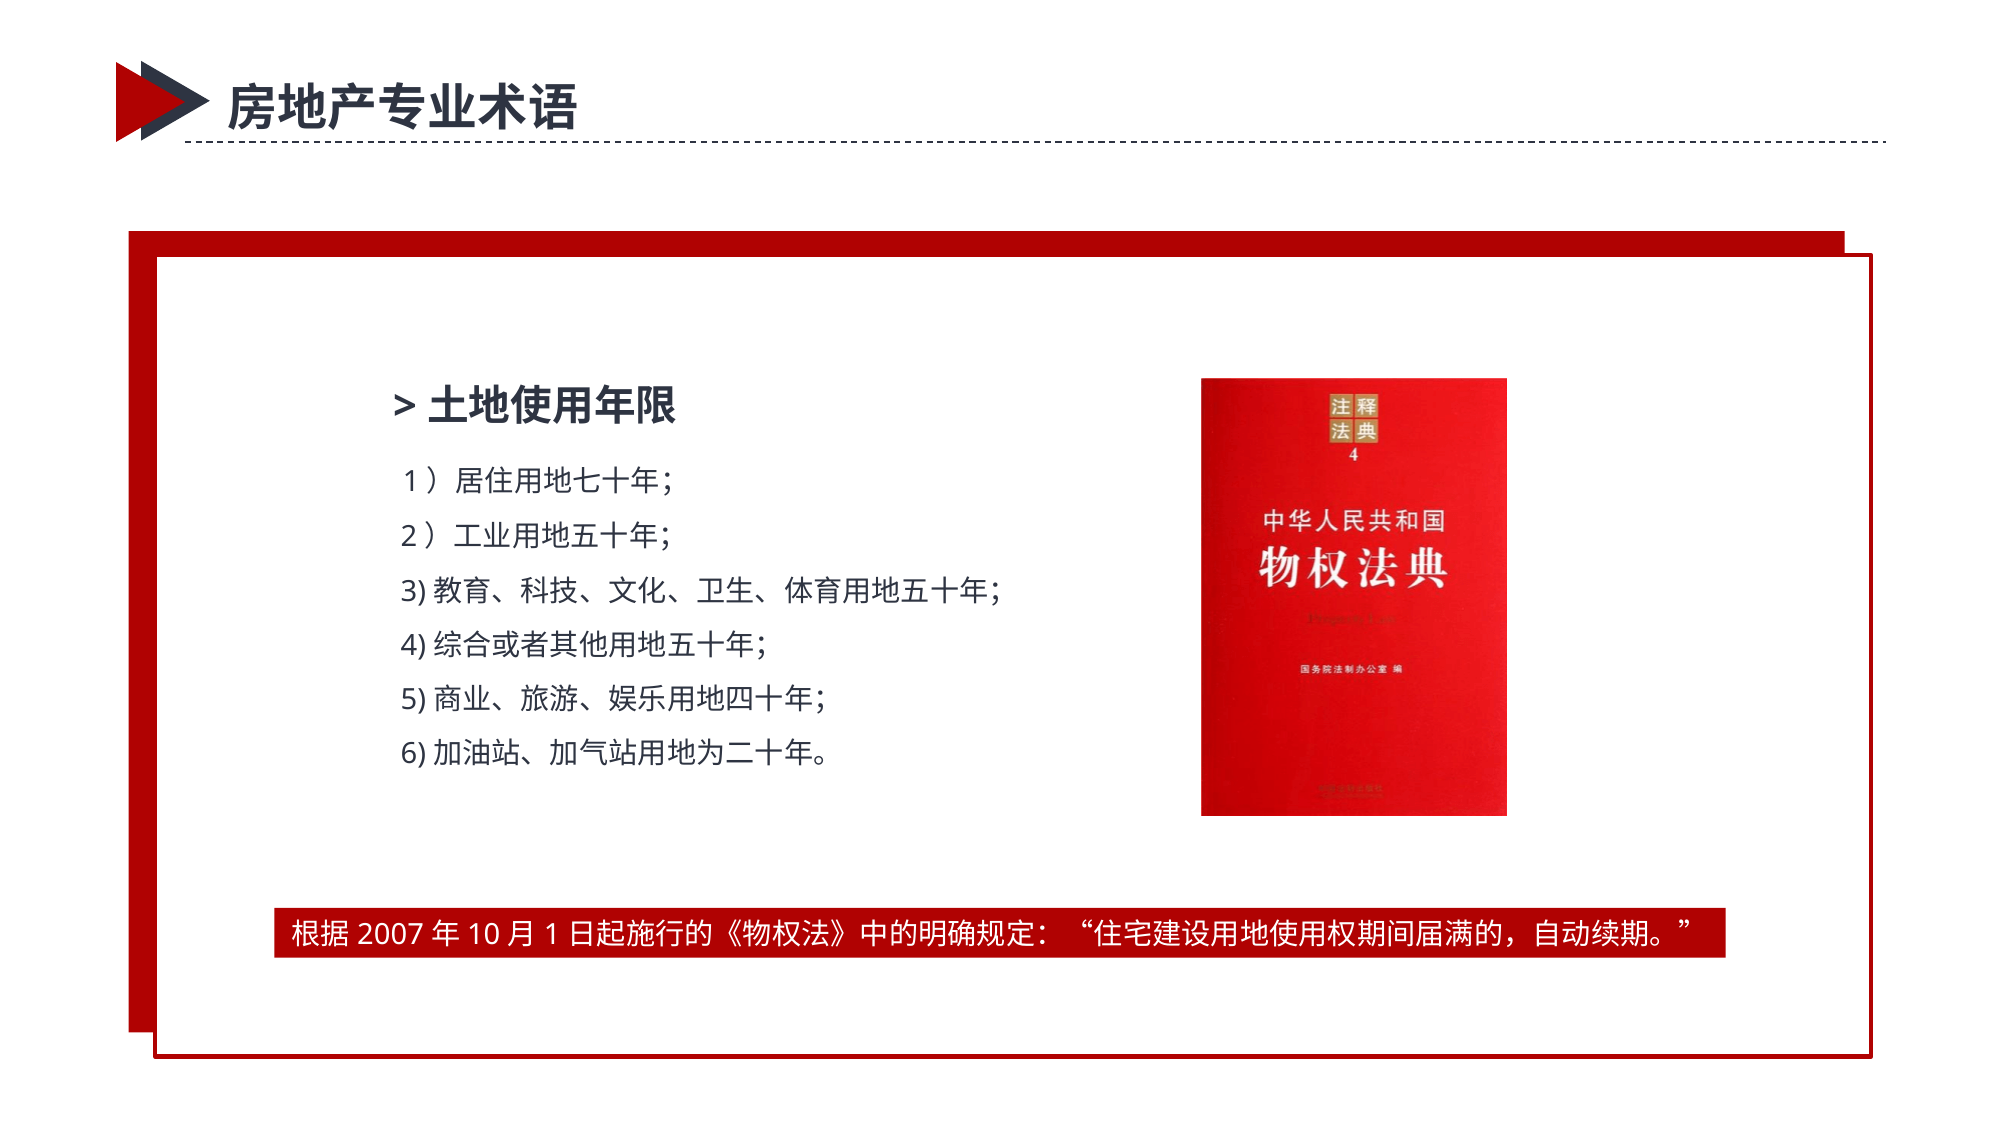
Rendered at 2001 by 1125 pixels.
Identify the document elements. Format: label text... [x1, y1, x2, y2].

text_box 房地产专业术语 [199, 68, 607, 157]
picture [1201, 378, 1507, 816]
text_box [128, 230, 1872, 1057]
